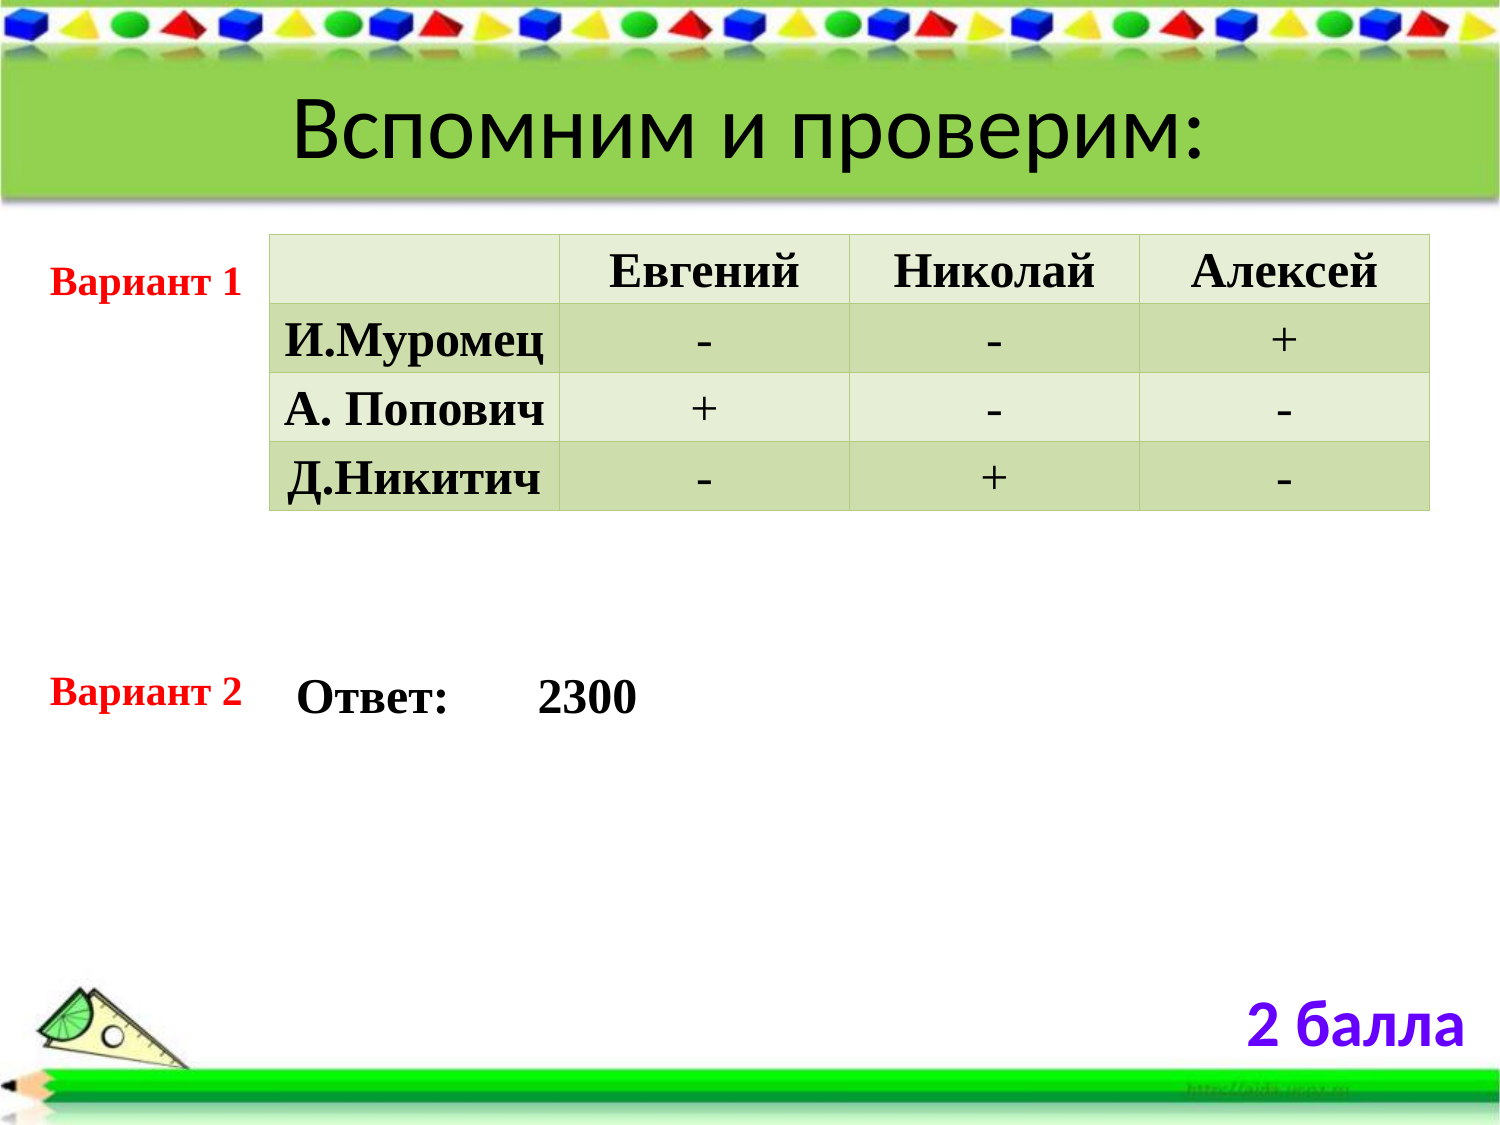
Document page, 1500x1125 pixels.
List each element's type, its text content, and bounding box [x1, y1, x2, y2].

table_header Алексей [1140, 235, 1429, 303]
table_cell А. Попович [270, 373, 559, 441]
table_cell - [850, 373, 1139, 441]
table_cell - [560, 442, 849, 510]
table_header [270, 235, 559, 303]
table_cell - [1140, 373, 1429, 441]
table_cell + [560, 373, 849, 441]
table_cell И.Муромец [270, 304, 559, 372]
picture [0, 0, 1500, 1125]
table_header Николай [850, 235, 1139, 303]
text_box 2 балла [1231, 972, 1482, 1068]
text_box Ответ: 2300 [281, 656, 1090, 731]
title Вспомним и проверим: [75, 45, 1425, 200]
table_cell + [850, 442, 1139, 510]
table_cell - [850, 304, 1139, 372]
text_box Вариант 2 [35, 656, 293, 767]
table_cell - [1140, 442, 1429, 510]
table_cell Д.Никитич [270, 442, 559, 510]
text_box Вариант 1 [35, 246, 269, 356]
table_cell - [560, 304, 849, 372]
table_header Евгений [560, 235, 849, 303]
table_cell + [1140, 304, 1429, 372]
